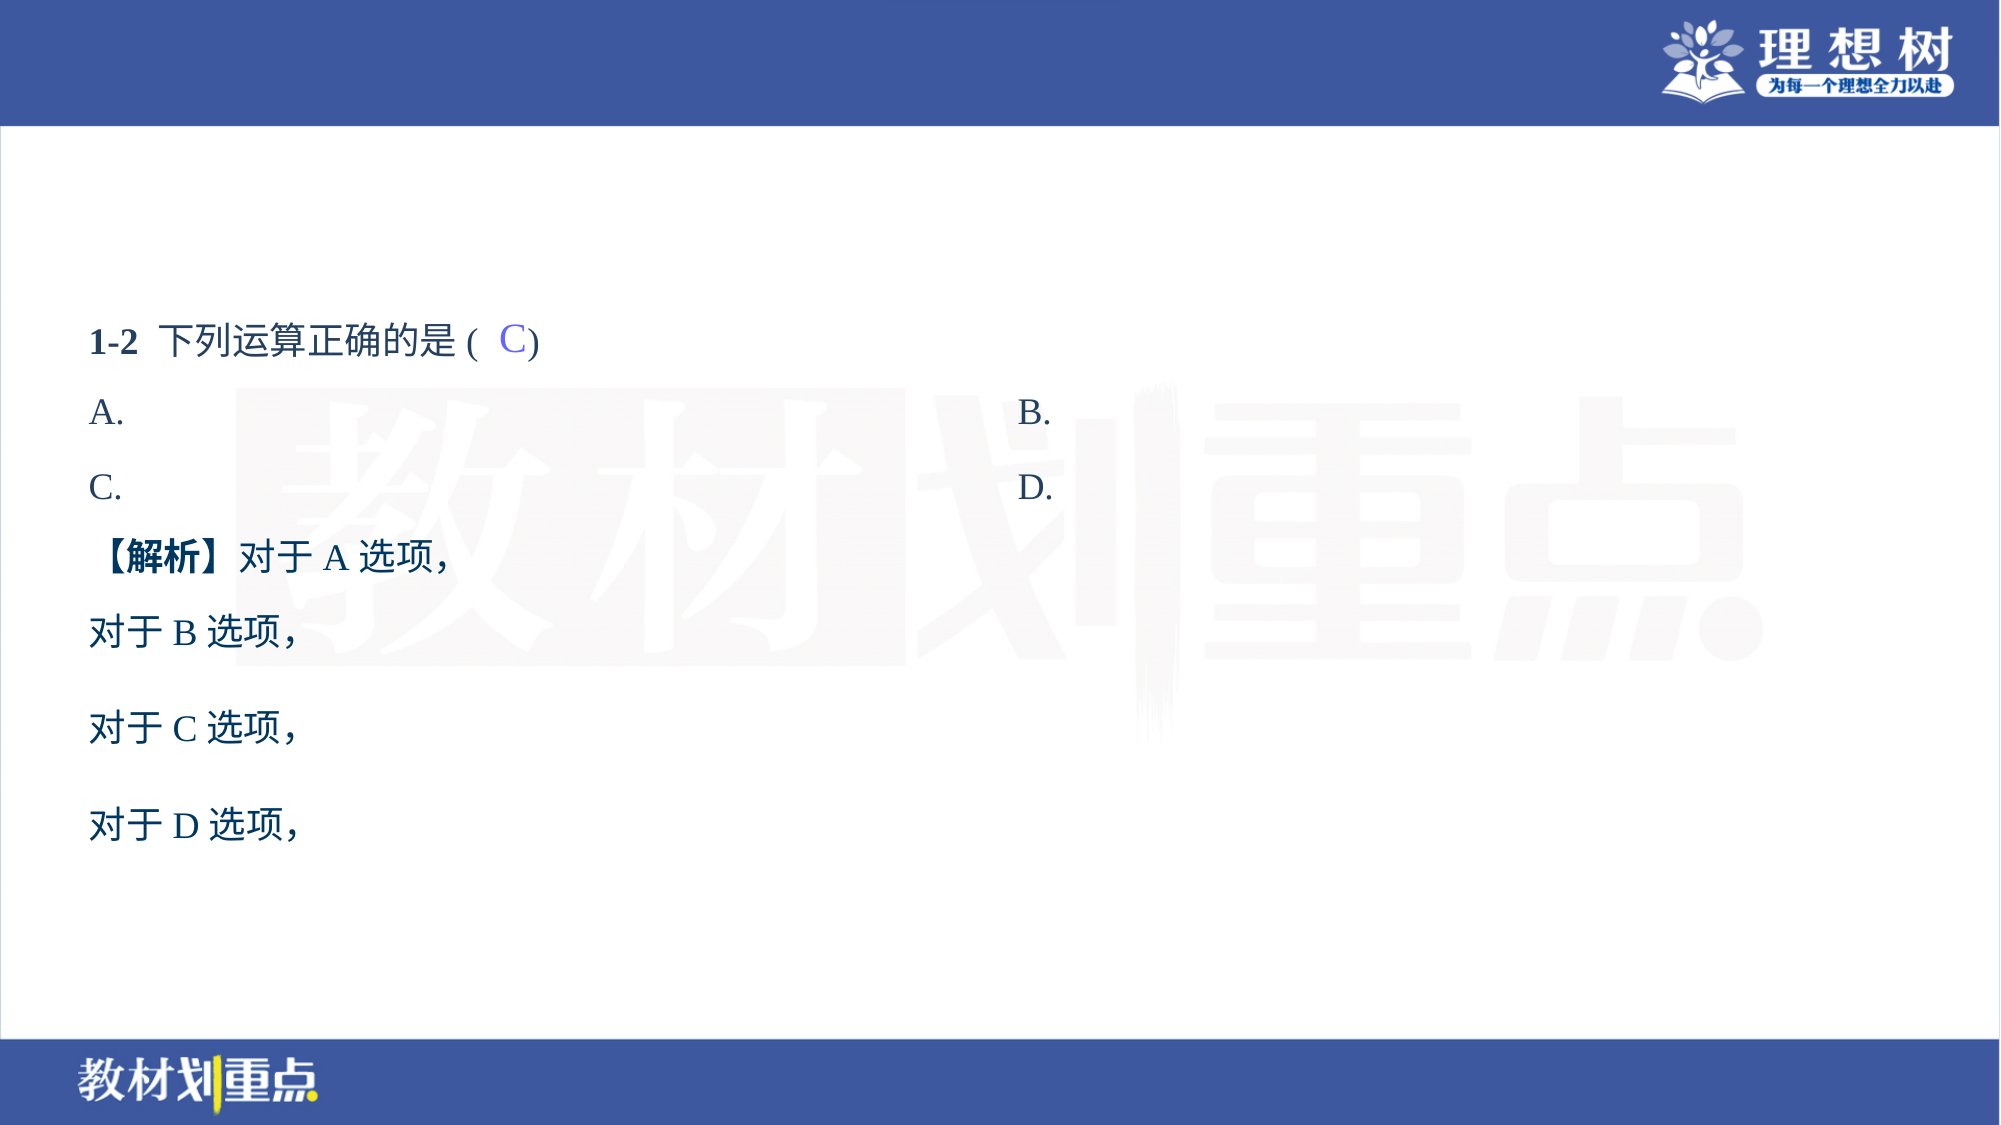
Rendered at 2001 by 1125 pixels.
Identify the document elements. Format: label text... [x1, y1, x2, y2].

picture [0, 0, 2000, 1125]
text_box 1-2 下列运算正确的是( ) [88, 295, 1911, 355]
text_box C [484, 308, 543, 359]
